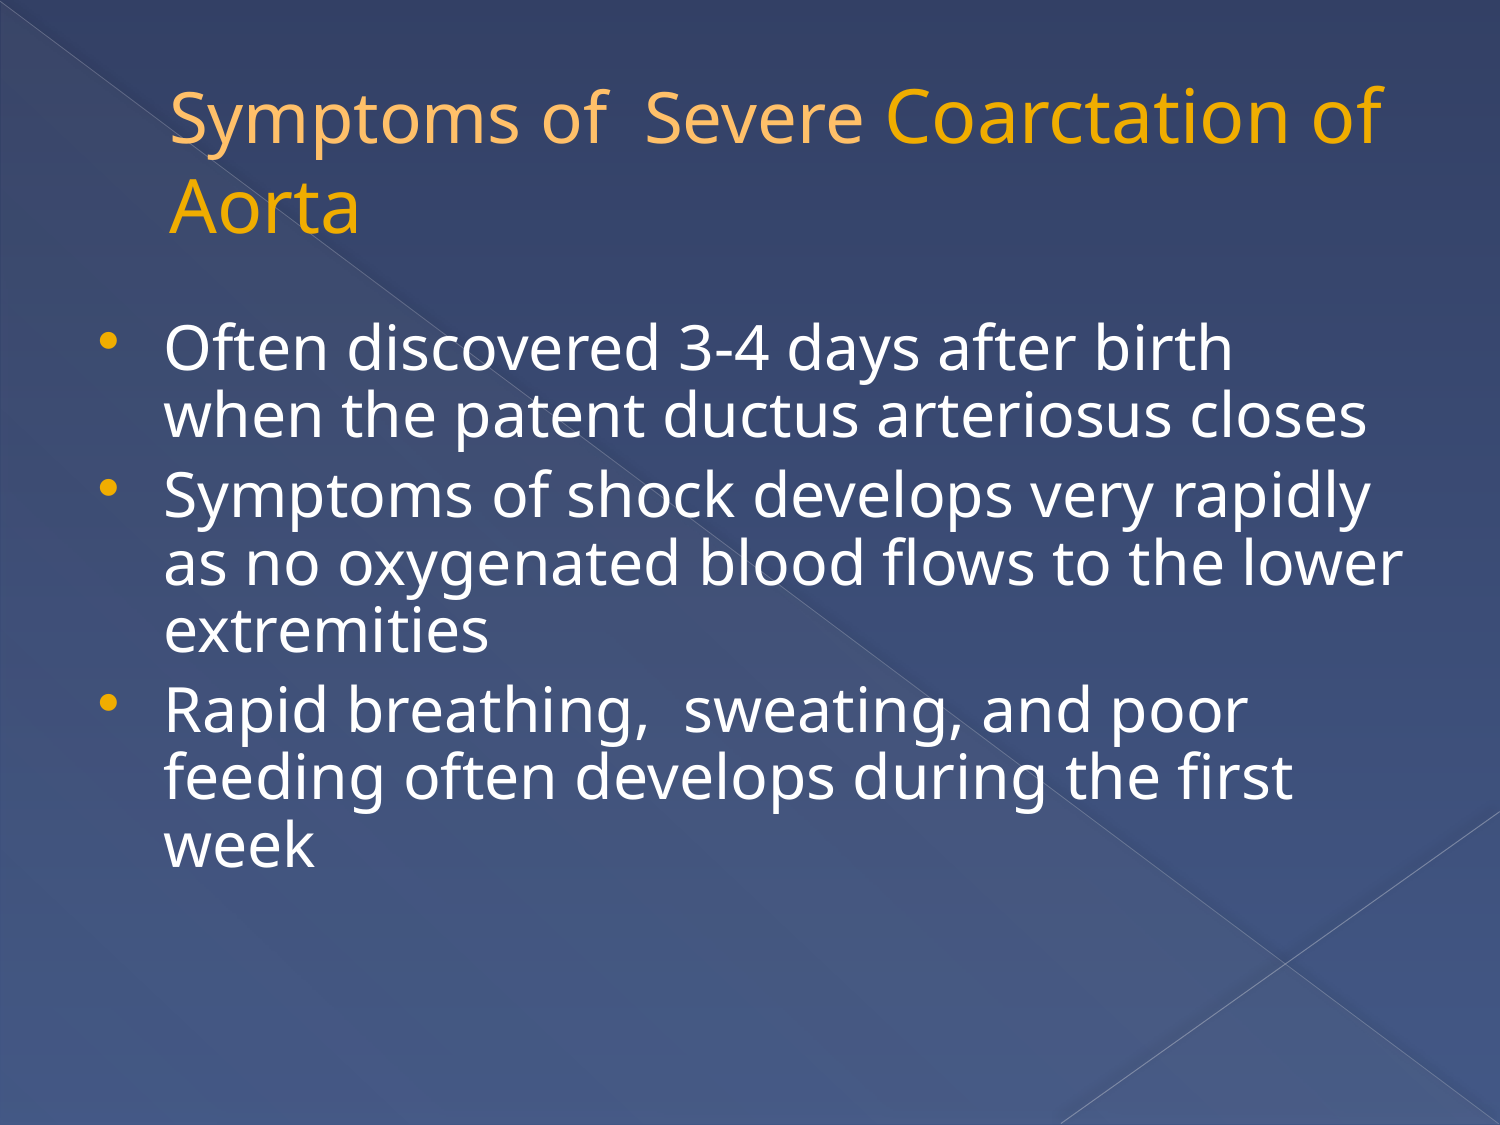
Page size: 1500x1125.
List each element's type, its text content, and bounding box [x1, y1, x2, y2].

title Symptoms of Severe Coarctation of Aorta [75, 43, 1425, 274]
list Often discovered 3-4 days after birth when the patent ductus arteriosus closes Symptoms of shock develops very rapidly as no oxygenated blood flows to the lower extremities Rapid breathing, sweating, and poor feeding often develops during the first week [75, 308, 1425, 1059]
